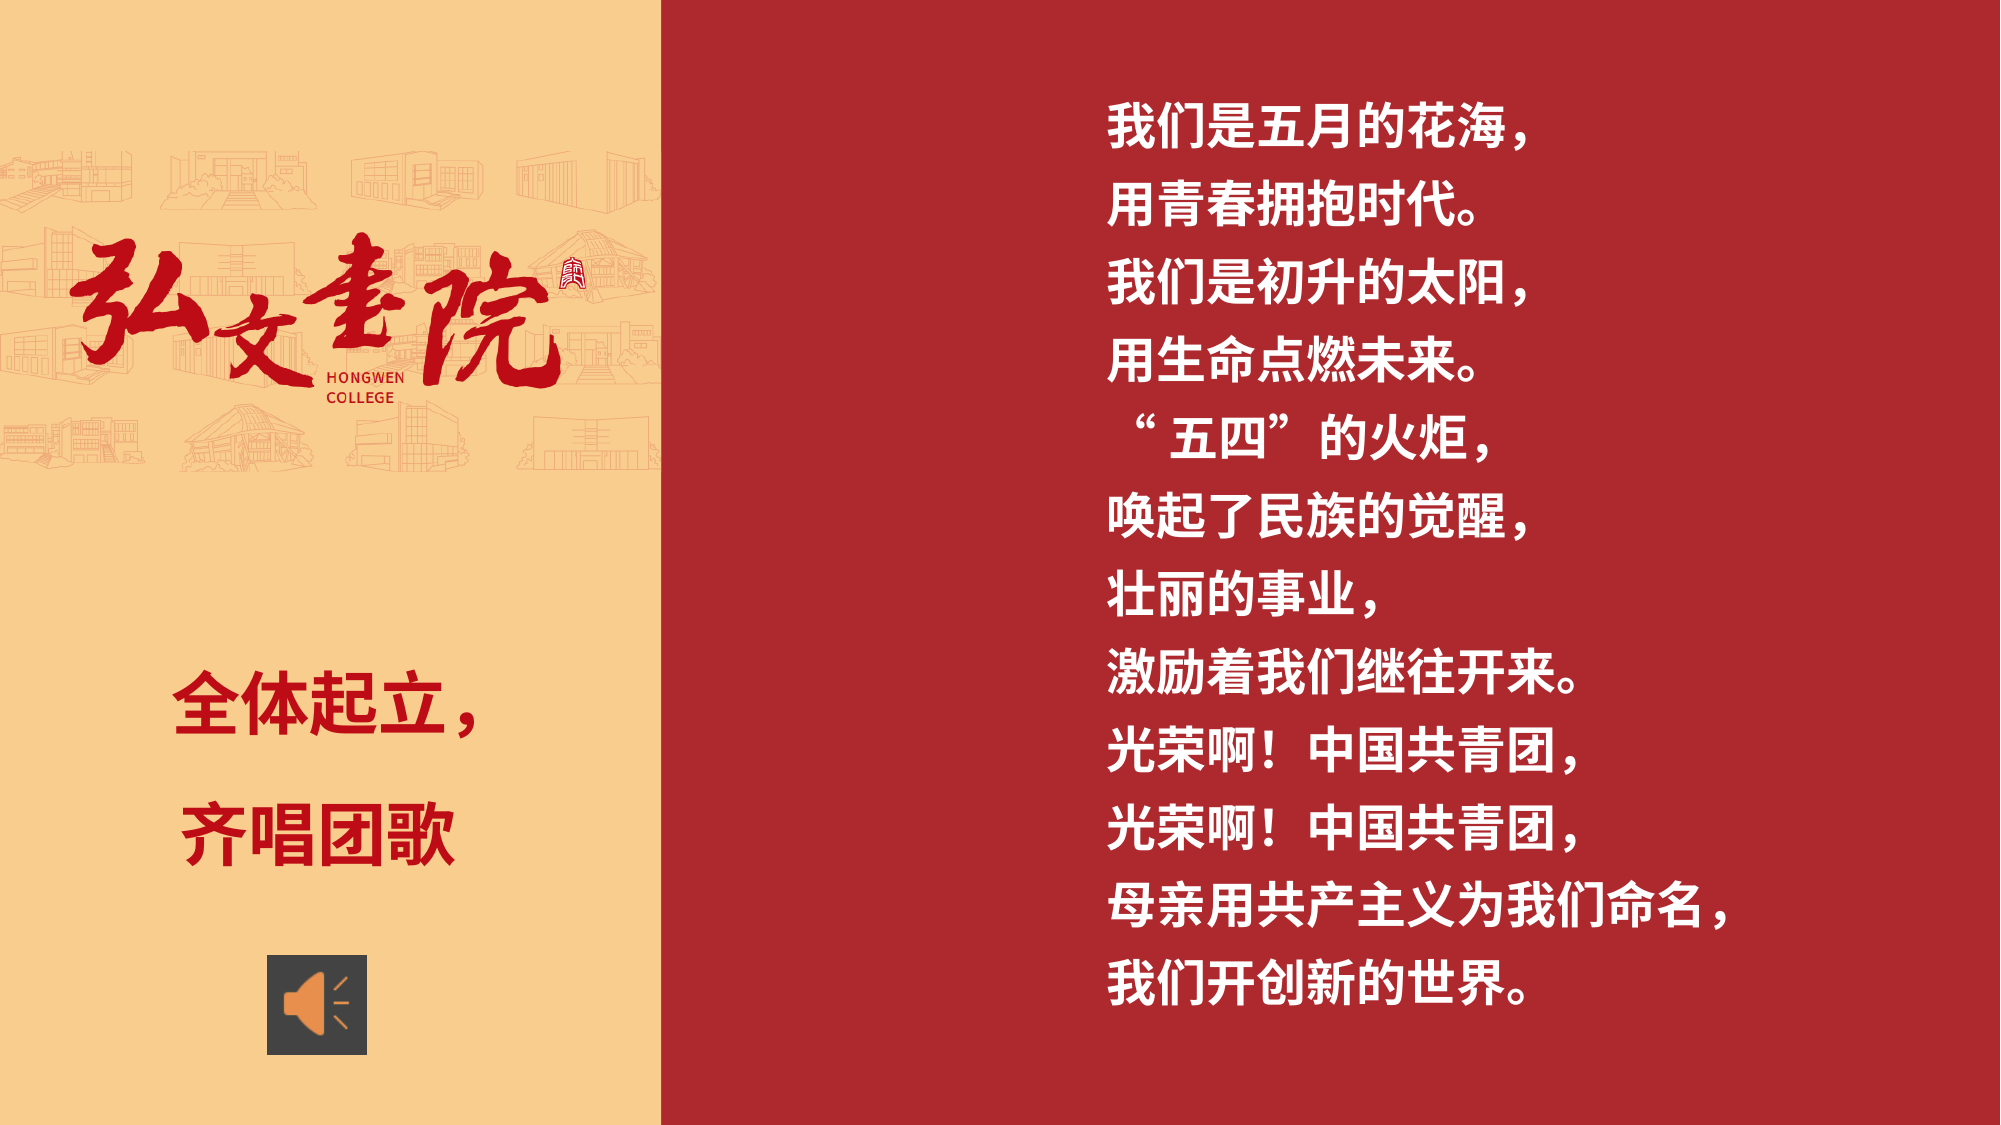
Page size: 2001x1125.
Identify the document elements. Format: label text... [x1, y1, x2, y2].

picture [0, 151, 662, 472]
text_box 我们是五月的花海， 用青春拥抱时代。 我们是初升的太阳， 用生命点燃未来。 “五四”的火炬， 唤起了民族的觉醒， 壮丽的事业， 激励着我们继往开来。 光荣啊！中国共青团， 光荣啊！中国共青团， 母亲用共产主义为我们命名， 我们开创新的世界。 [1016, 69, 1822, 1028]
list 全体起立， 齐唱团歌 [93, 612, 542, 895]
picture [266, 954, 369, 1057]
